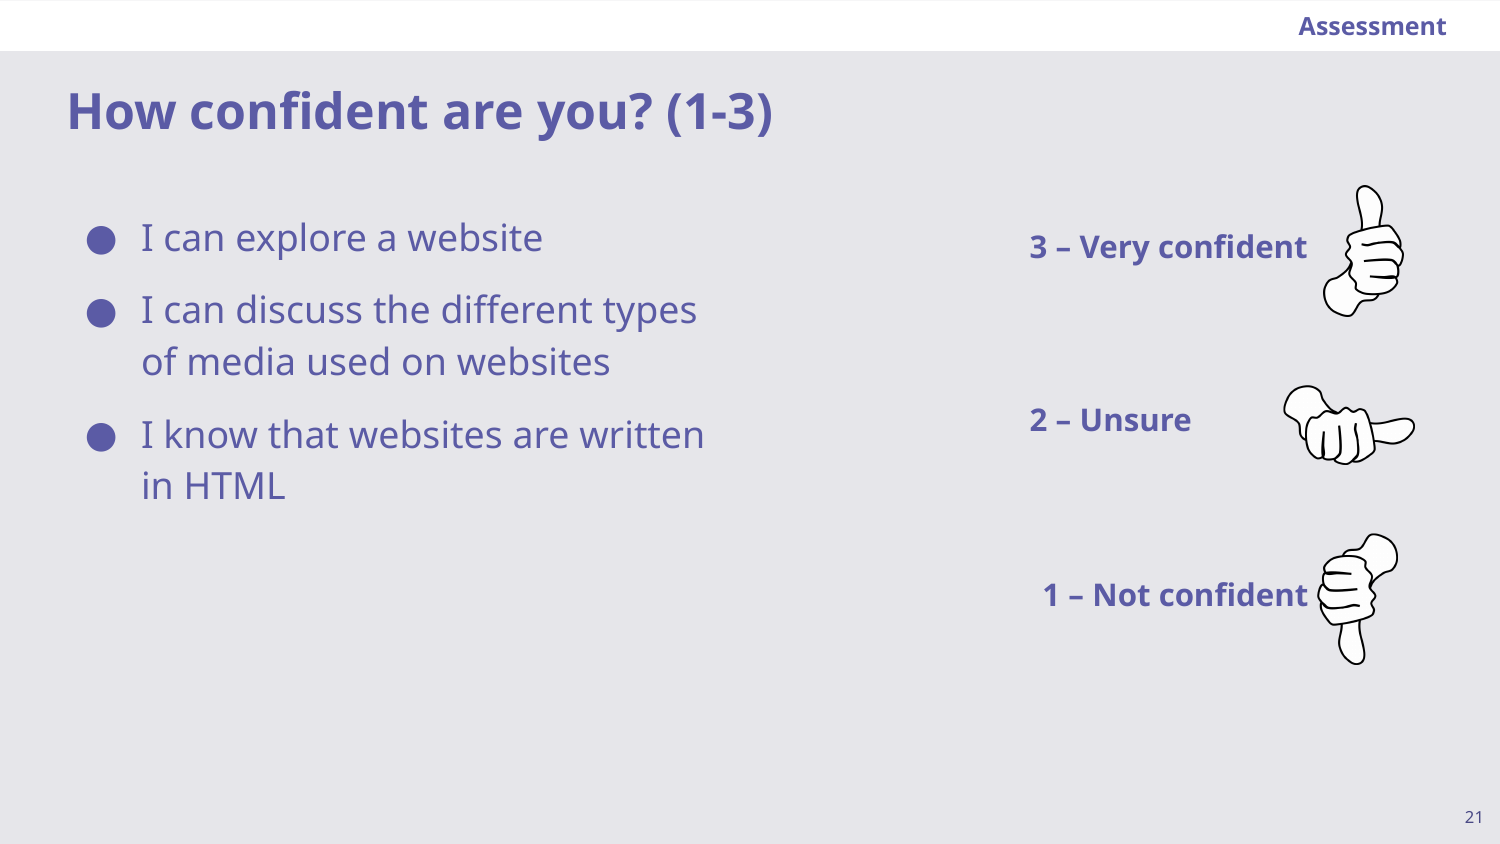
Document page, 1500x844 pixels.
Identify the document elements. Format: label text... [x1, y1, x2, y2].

title How confident are you? (1-3) [51, 52, 1449, 167]
picture [1284, 359, 1415, 491]
text_box 1 – Not confident [1027, 560, 1312, 638]
text_box 3 – Very confident [1014, 212, 1318, 290]
subtitle Assessment [862, 0, 1448, 52]
picture [1317, 533, 1398, 665]
text_box 2 – Unsure [1014, 385, 1253, 463]
picture [1323, 185, 1404, 317]
list I can explore a website I can discuss the different types of media used on websites I know that websites are written in HTML [51, 191, 723, 793]
slide_number ‹#› [1448, 792, 1500, 844]
